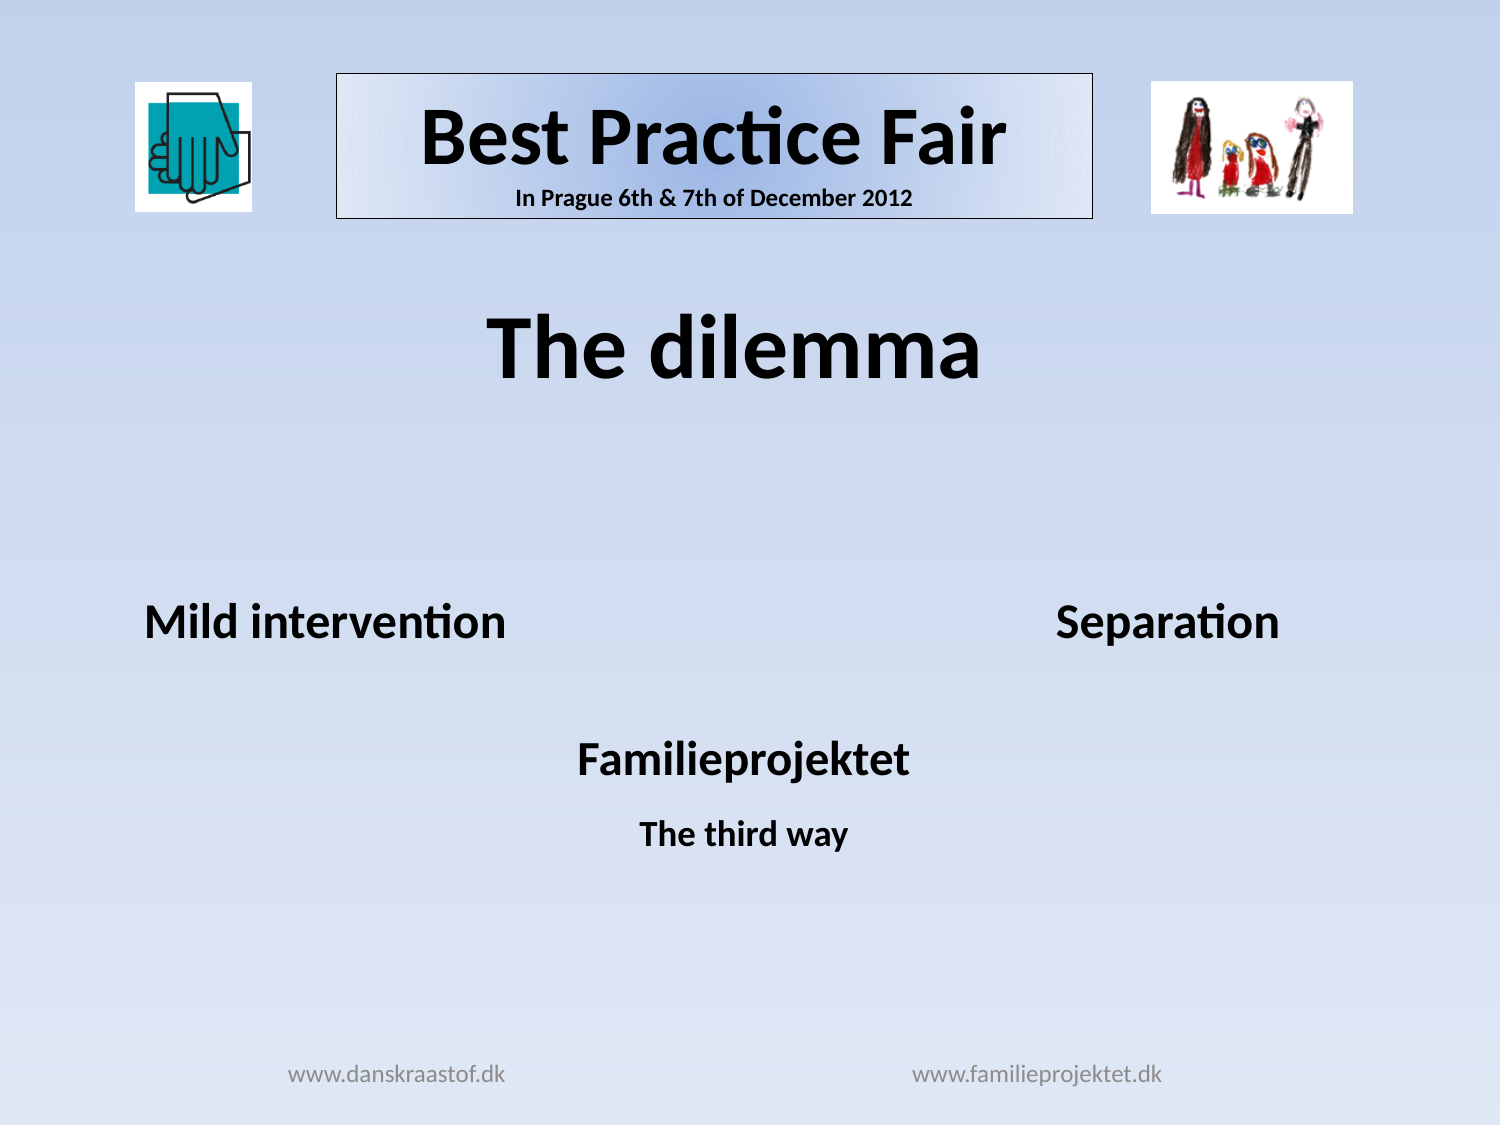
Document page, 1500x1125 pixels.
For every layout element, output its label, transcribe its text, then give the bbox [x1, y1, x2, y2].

text_box Familieprojektet The third way [480, 695, 1008, 866]
subtitle The dilemma [210, 278, 1261, 417]
text_box Mild intervention [42, 580, 609, 681]
text_box Separation [989, 580, 1348, 681]
footer www.danskraastof.dk www.familieprojektet.dk [230, 1042, 1223, 1103]
picture [135, 82, 252, 212]
text_box Best Practice Fair In Prague 6th & 7th of December 2012 [336, 73, 1093, 219]
picture [1151, 80, 1353, 214]
